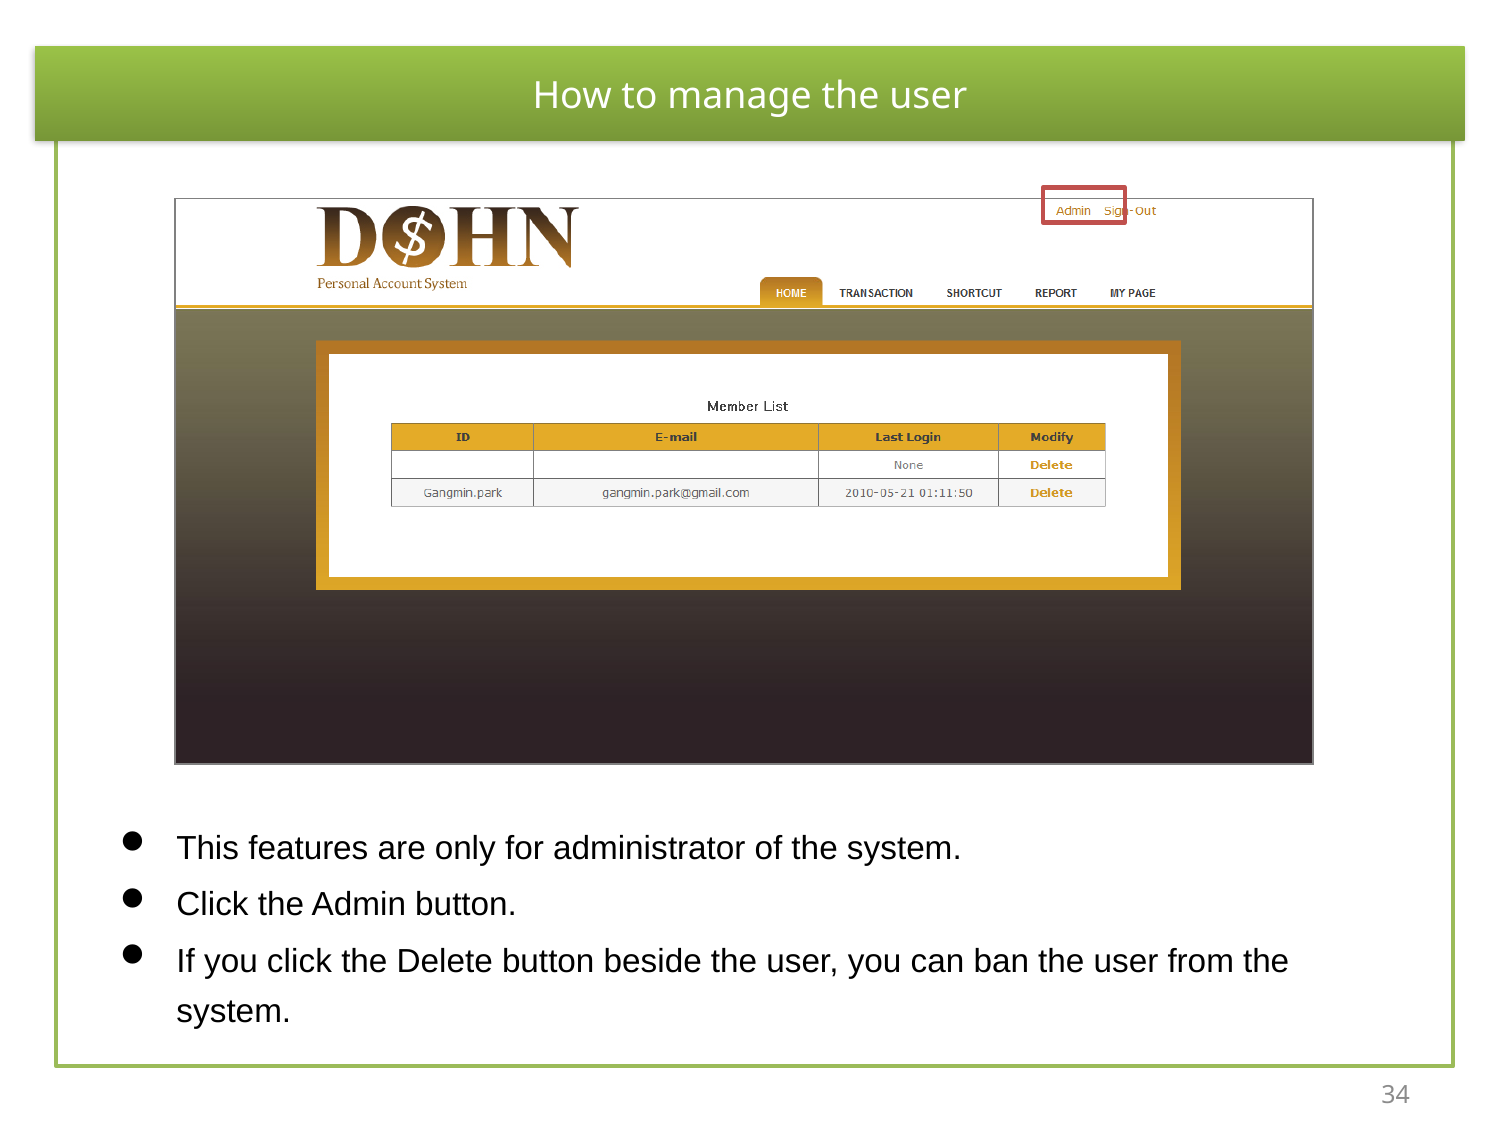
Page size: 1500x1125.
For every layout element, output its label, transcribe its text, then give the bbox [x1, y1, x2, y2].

text_box [54, 149, 1455, 1068]
text_box This features are only for administrator of the system. Click the Admin button. If you click the Delete button beside the user, you can ban the user from the system. [105, 808, 1407, 1055]
slide_number 34 [1074, 1065, 1425, 1125]
text_box How to manage the user [35, 46, 1465, 141]
picture [175, 198, 1313, 764]
text_box [1041, 185, 1127, 197]
